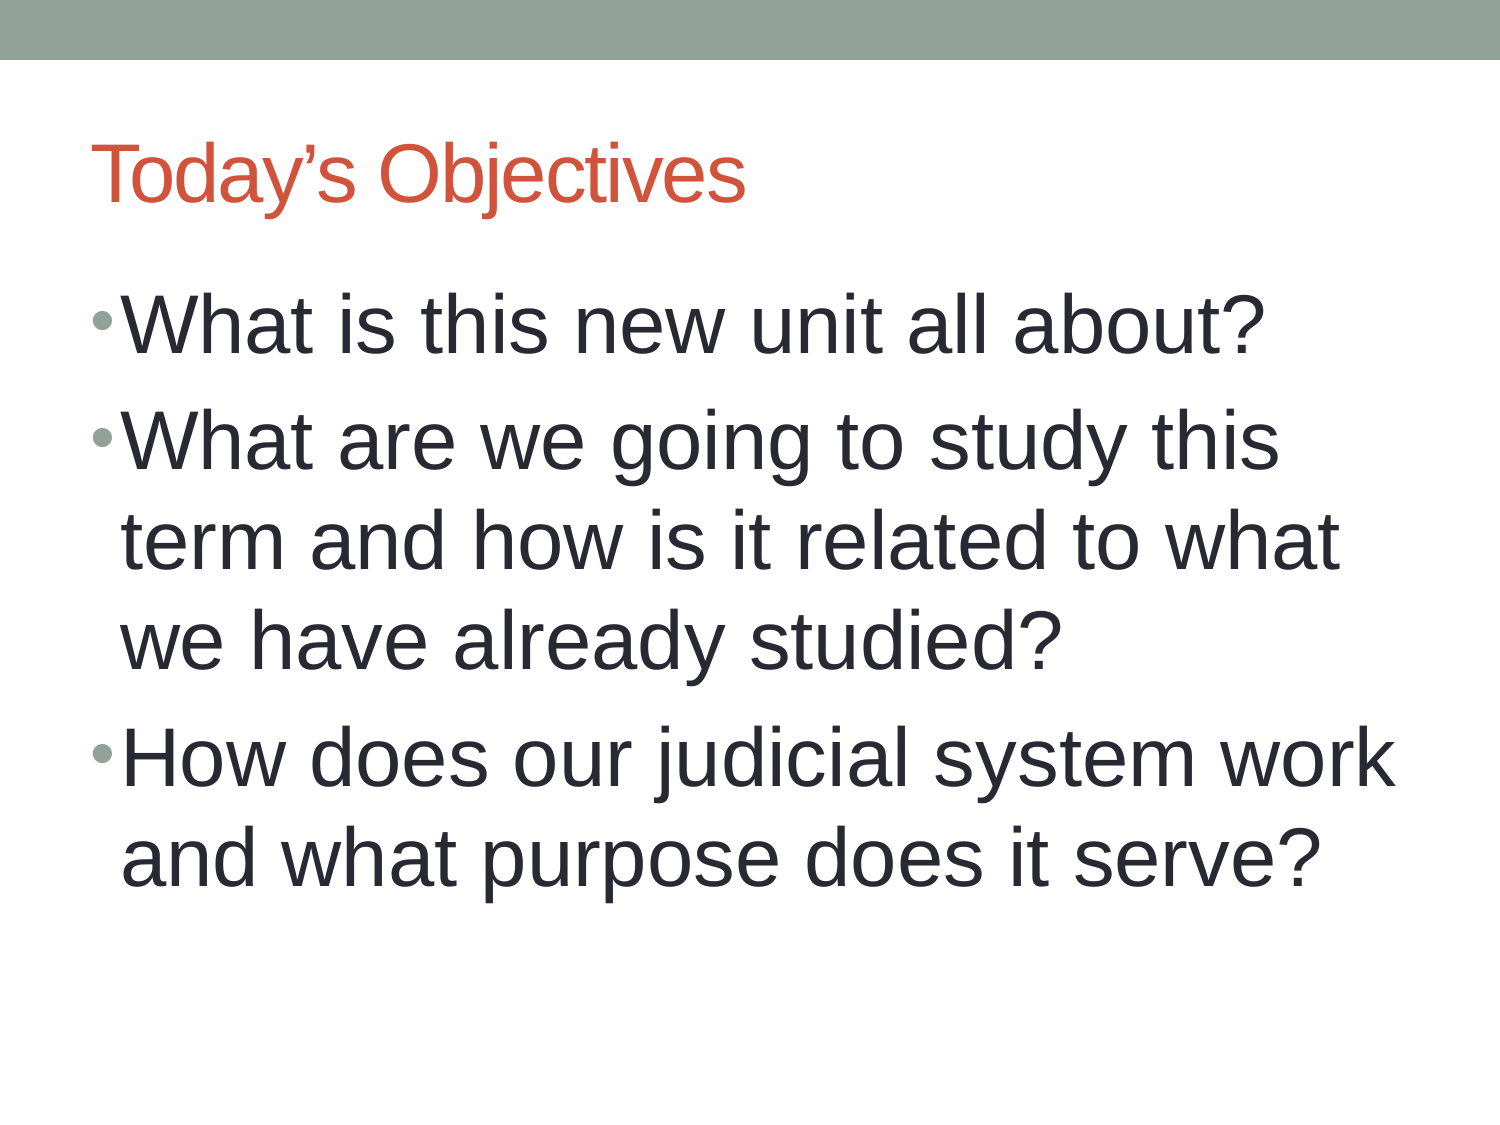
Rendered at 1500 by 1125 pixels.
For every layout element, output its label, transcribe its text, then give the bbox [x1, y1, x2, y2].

list What is this new unit all about? What are we going to study this term and how is it related to what we have already studied? How does our judicial system work and what purpose does it serve? [75, 262, 1425, 1063]
title Today’s Objectives [75, 87, 1425, 250]
